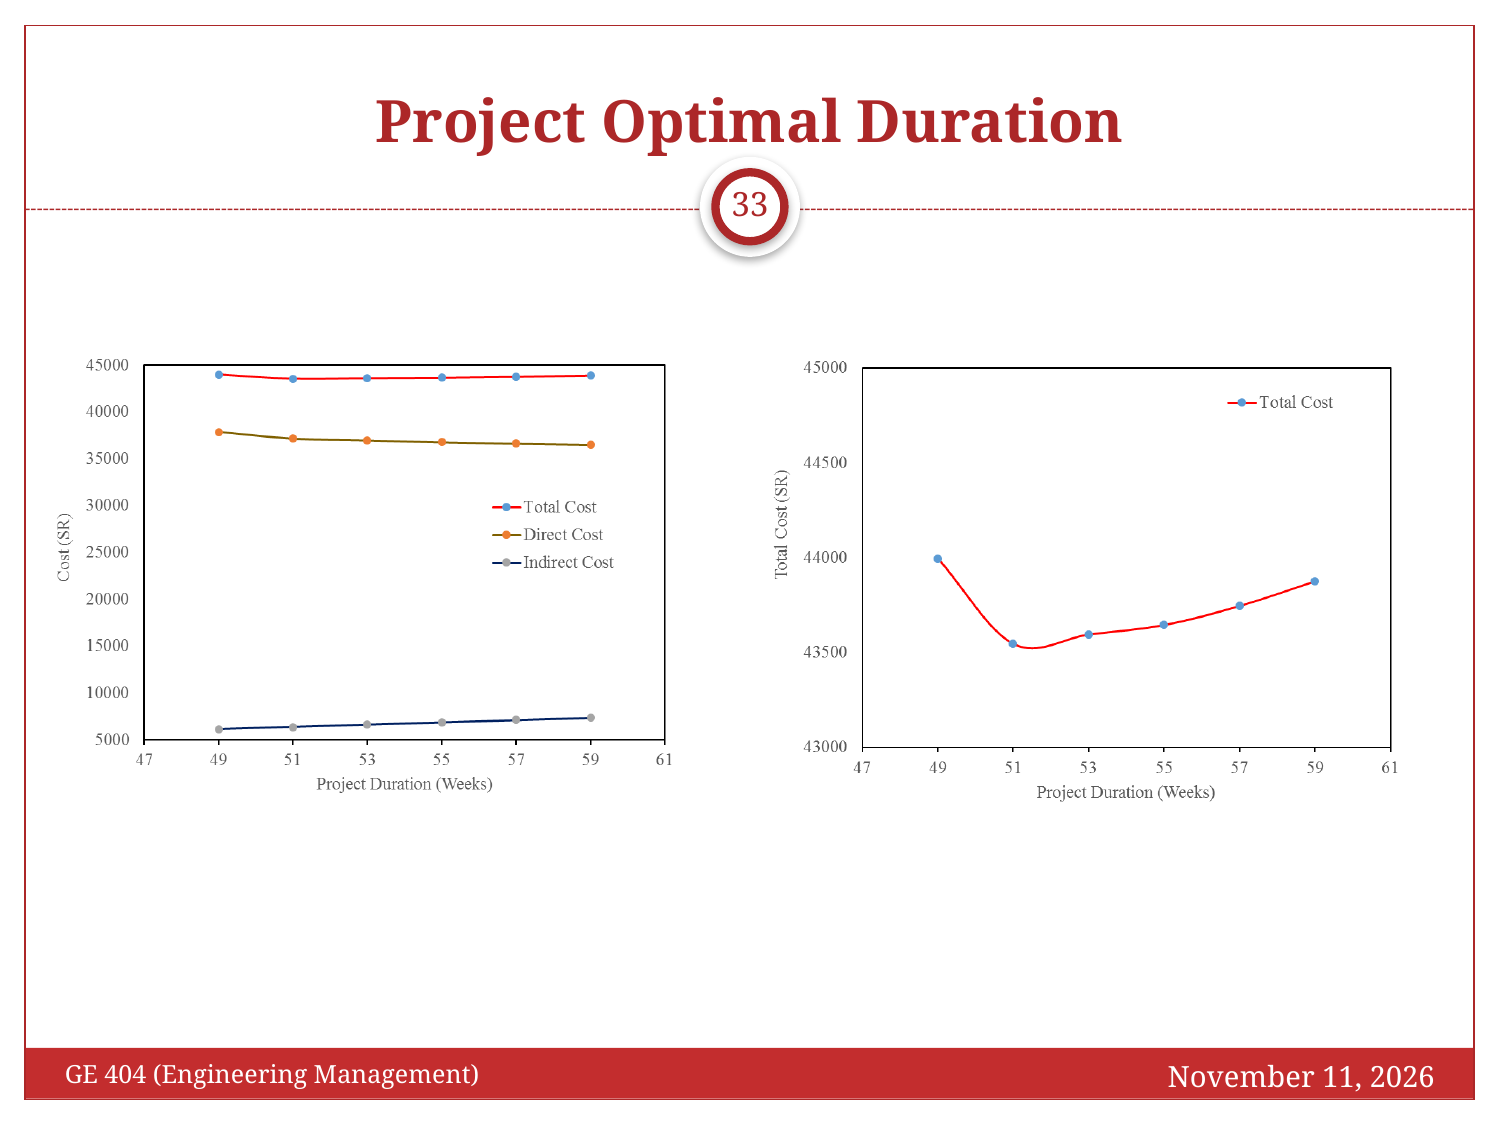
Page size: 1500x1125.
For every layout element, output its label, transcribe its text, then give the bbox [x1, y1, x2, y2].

picture [754, 287, 1410, 828]
slide_number 33 [712, 169, 788, 243]
picture [37, 285, 684, 820]
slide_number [950, 1050, 1450, 1111]
footer GE 404 (Engineering Management) [50, 1051, 638, 1112]
title Project Optimal Duration [49, 37, 1450, 162]
